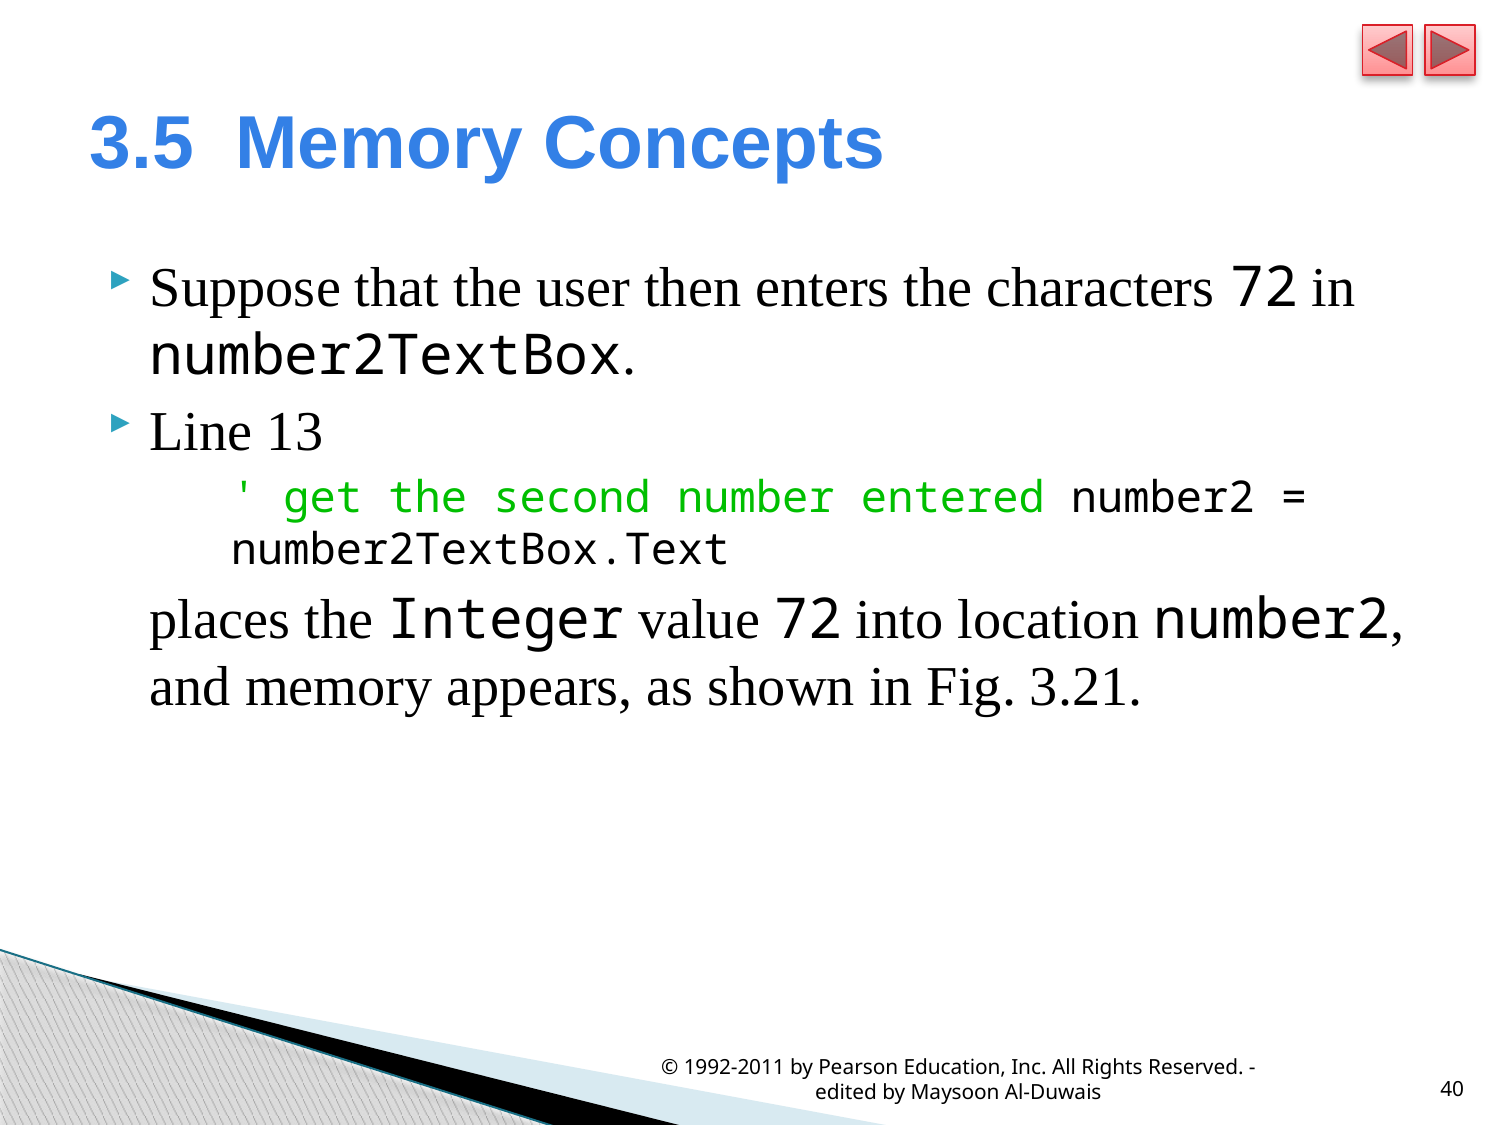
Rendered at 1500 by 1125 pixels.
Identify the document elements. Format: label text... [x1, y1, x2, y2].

list Suppose that the user then enters the characters 72 in number2TextBox. Line 13 ' get the second number entered number2 = number2TextBox.Text places the Integer value 72 into location number2, and memory appears, as shown in Fig. 3.21. [74, 242, 1426, 986]
slide_number 40 [1418, 1051, 1479, 1112]
title 3.5 Memory Concepts [75, 45, 1425, 233]
footer © 1992-2011 by Pearson Education, Inc. All Rights Reserved. - edited by Maysoon Al-Duwais [612, 1051, 1305, 1112]
